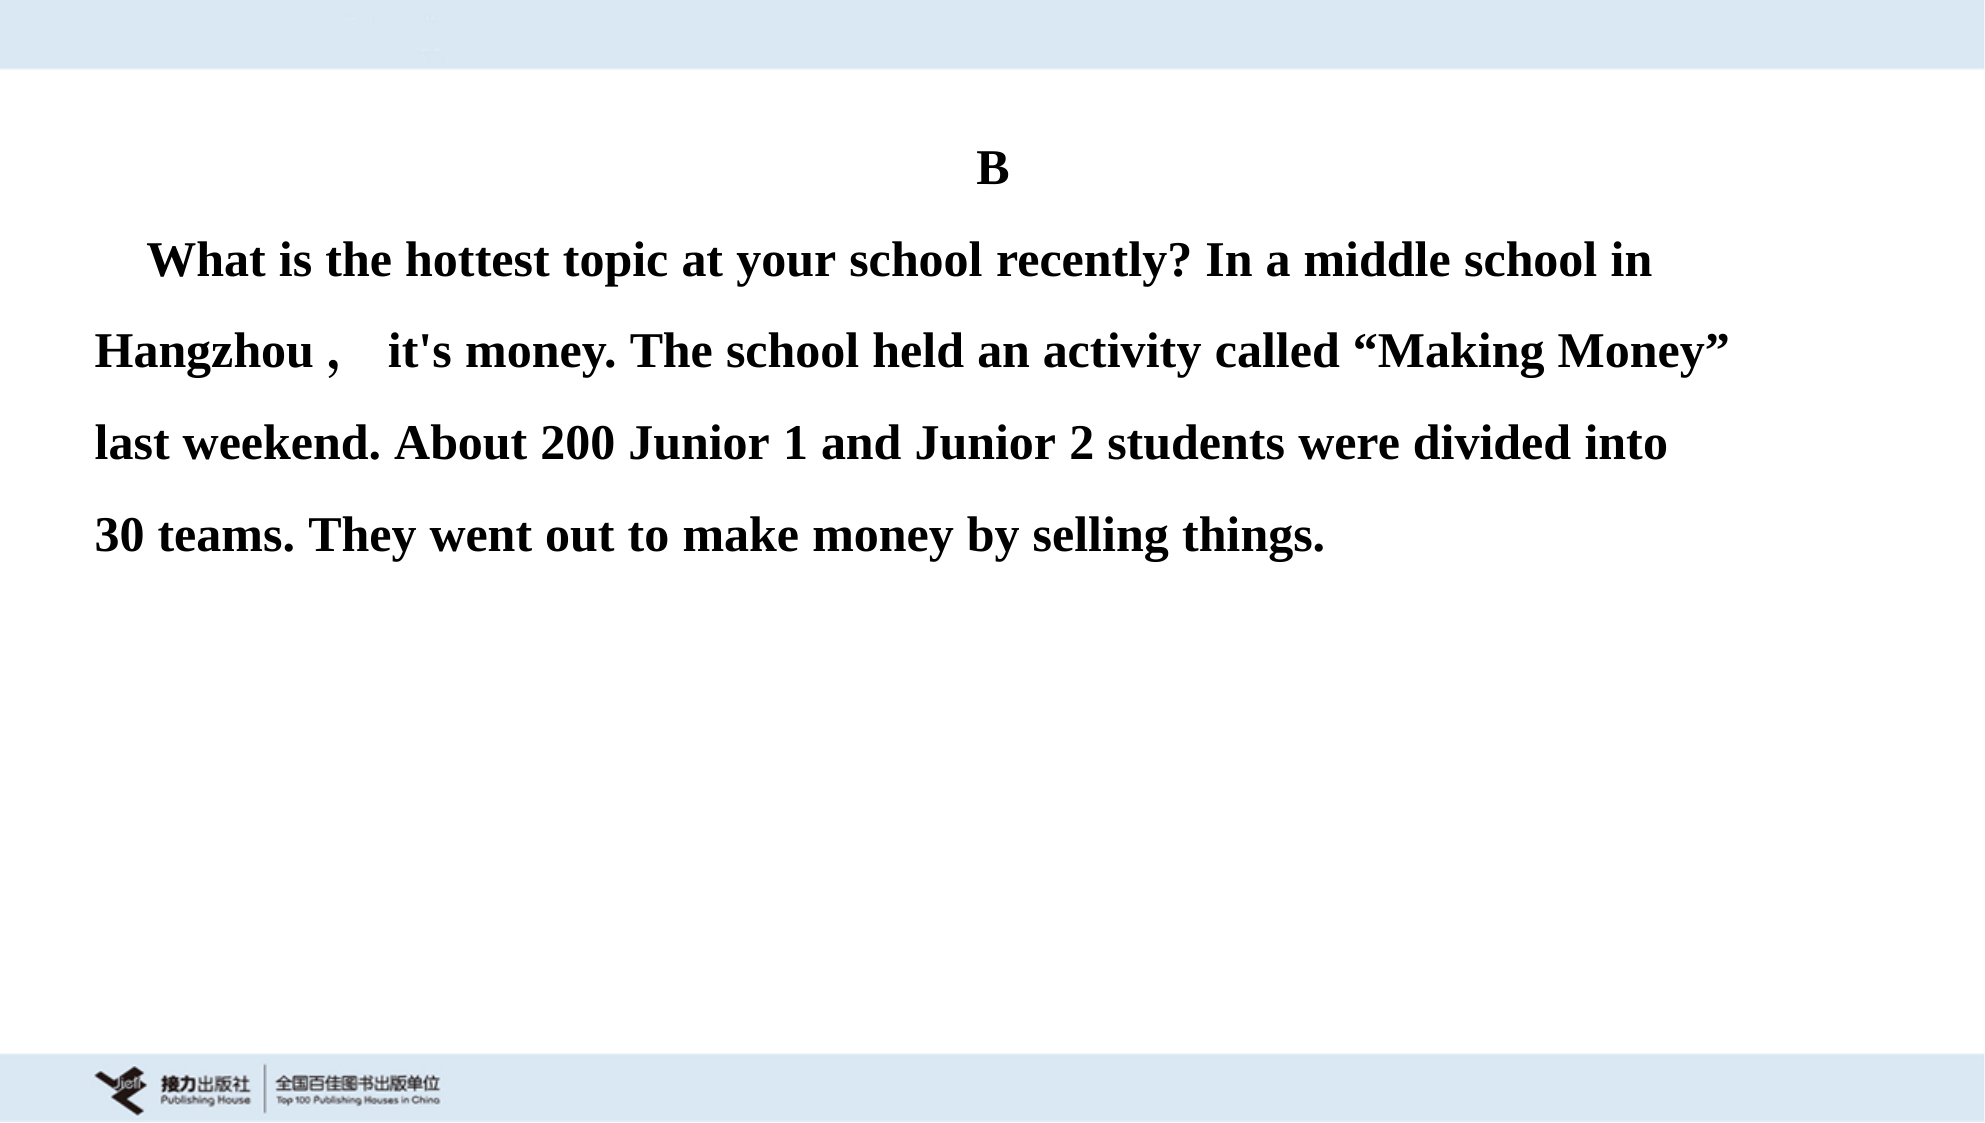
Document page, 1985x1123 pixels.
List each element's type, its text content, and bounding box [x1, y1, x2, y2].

text_box B What is the hottest topic at your school recently? In a middle school in Hangzhou，it's money. The school held an activity called “Making Money” last weekend. About 200 Junior 1 and Junior 2 students were divided into 30 teams. They went out to make money by selling things. [94, 102, 1892, 562]
picture [0, 0, 1985, 1122]
